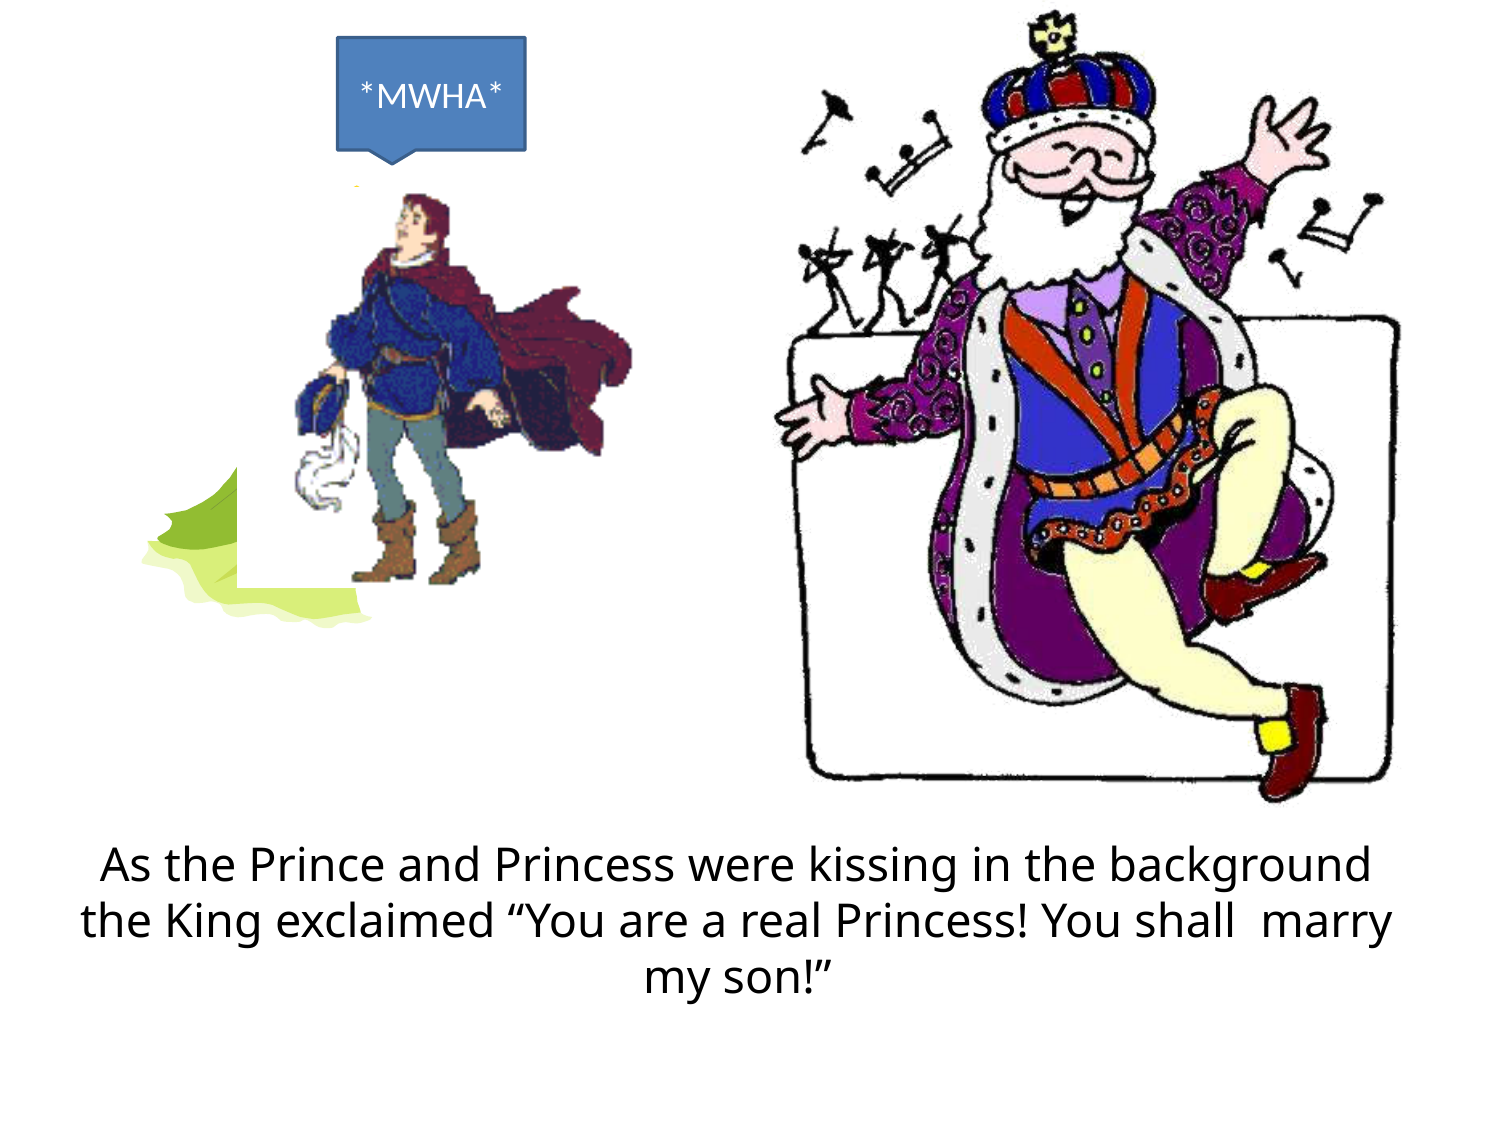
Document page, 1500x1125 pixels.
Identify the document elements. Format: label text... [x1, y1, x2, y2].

picture [147, 180, 423, 628]
text_box *MWHA* [335, 35, 527, 166]
picture [237, 187, 636, 588]
picture [760, 0, 1413, 816]
title As the Prince and Princess were kissing in the background the King exclaimed “You are a real Princess! You shall marry my son!” [62, 825, 1413, 1013]
